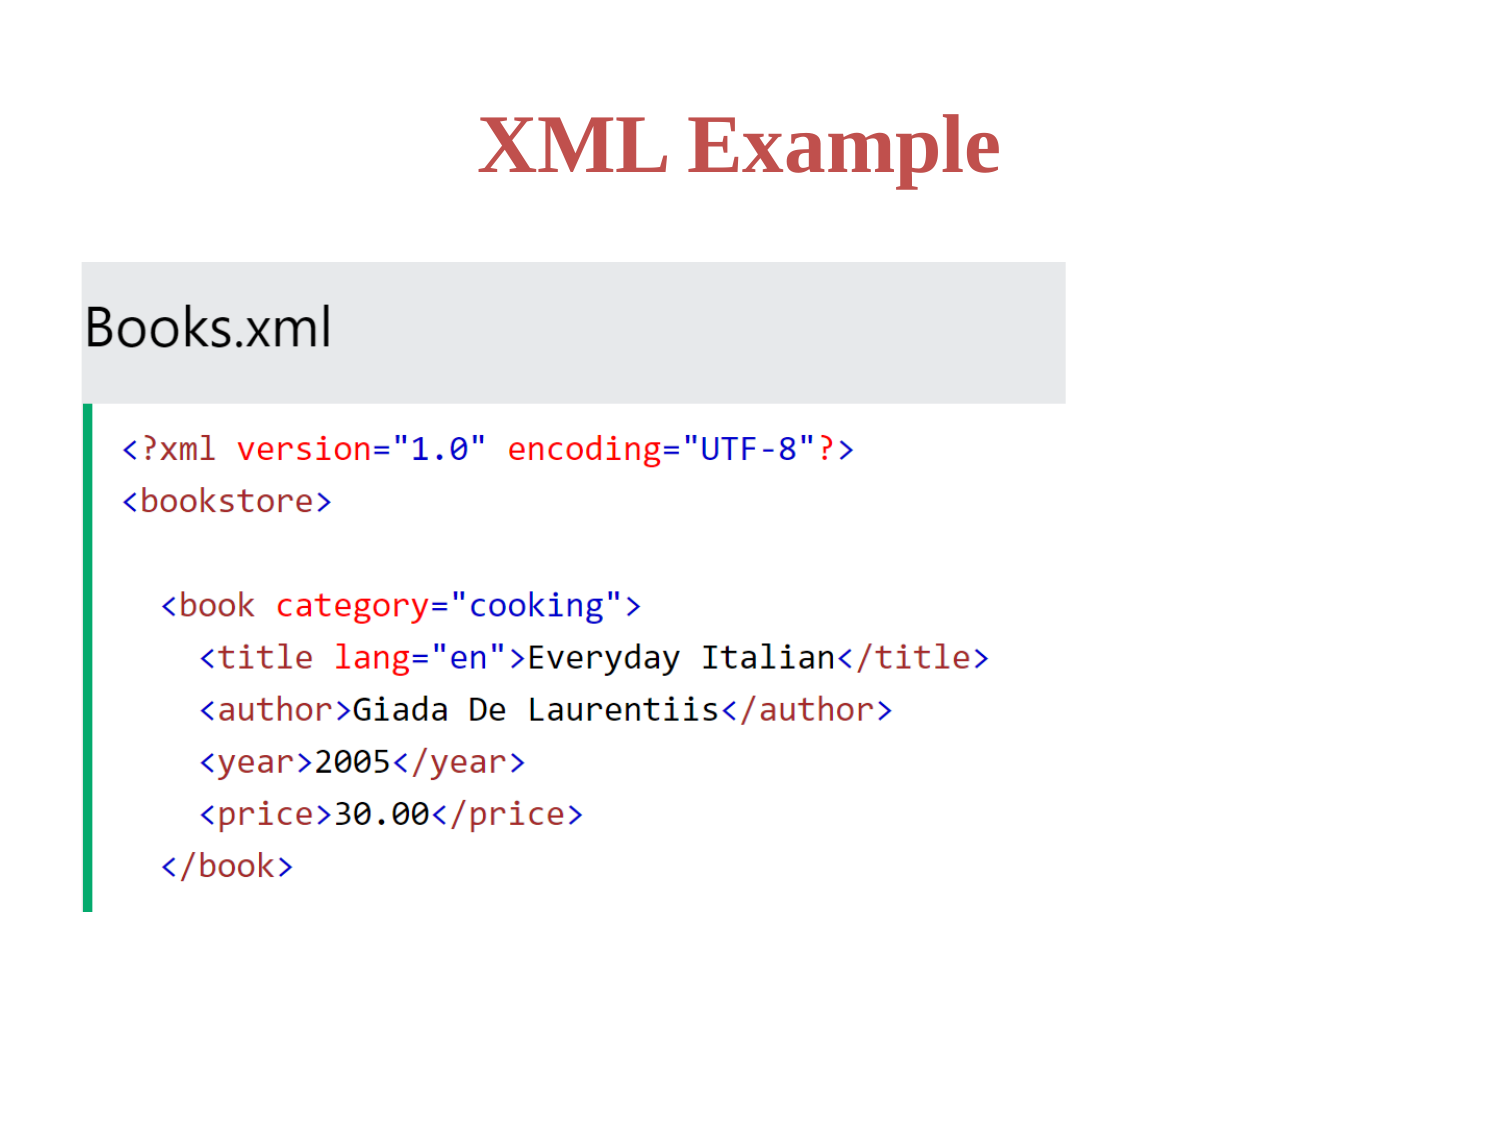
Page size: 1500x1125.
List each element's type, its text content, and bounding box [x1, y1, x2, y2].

picture [81, 262, 1066, 913]
title XML Example [75, 45, 1425, 233]
